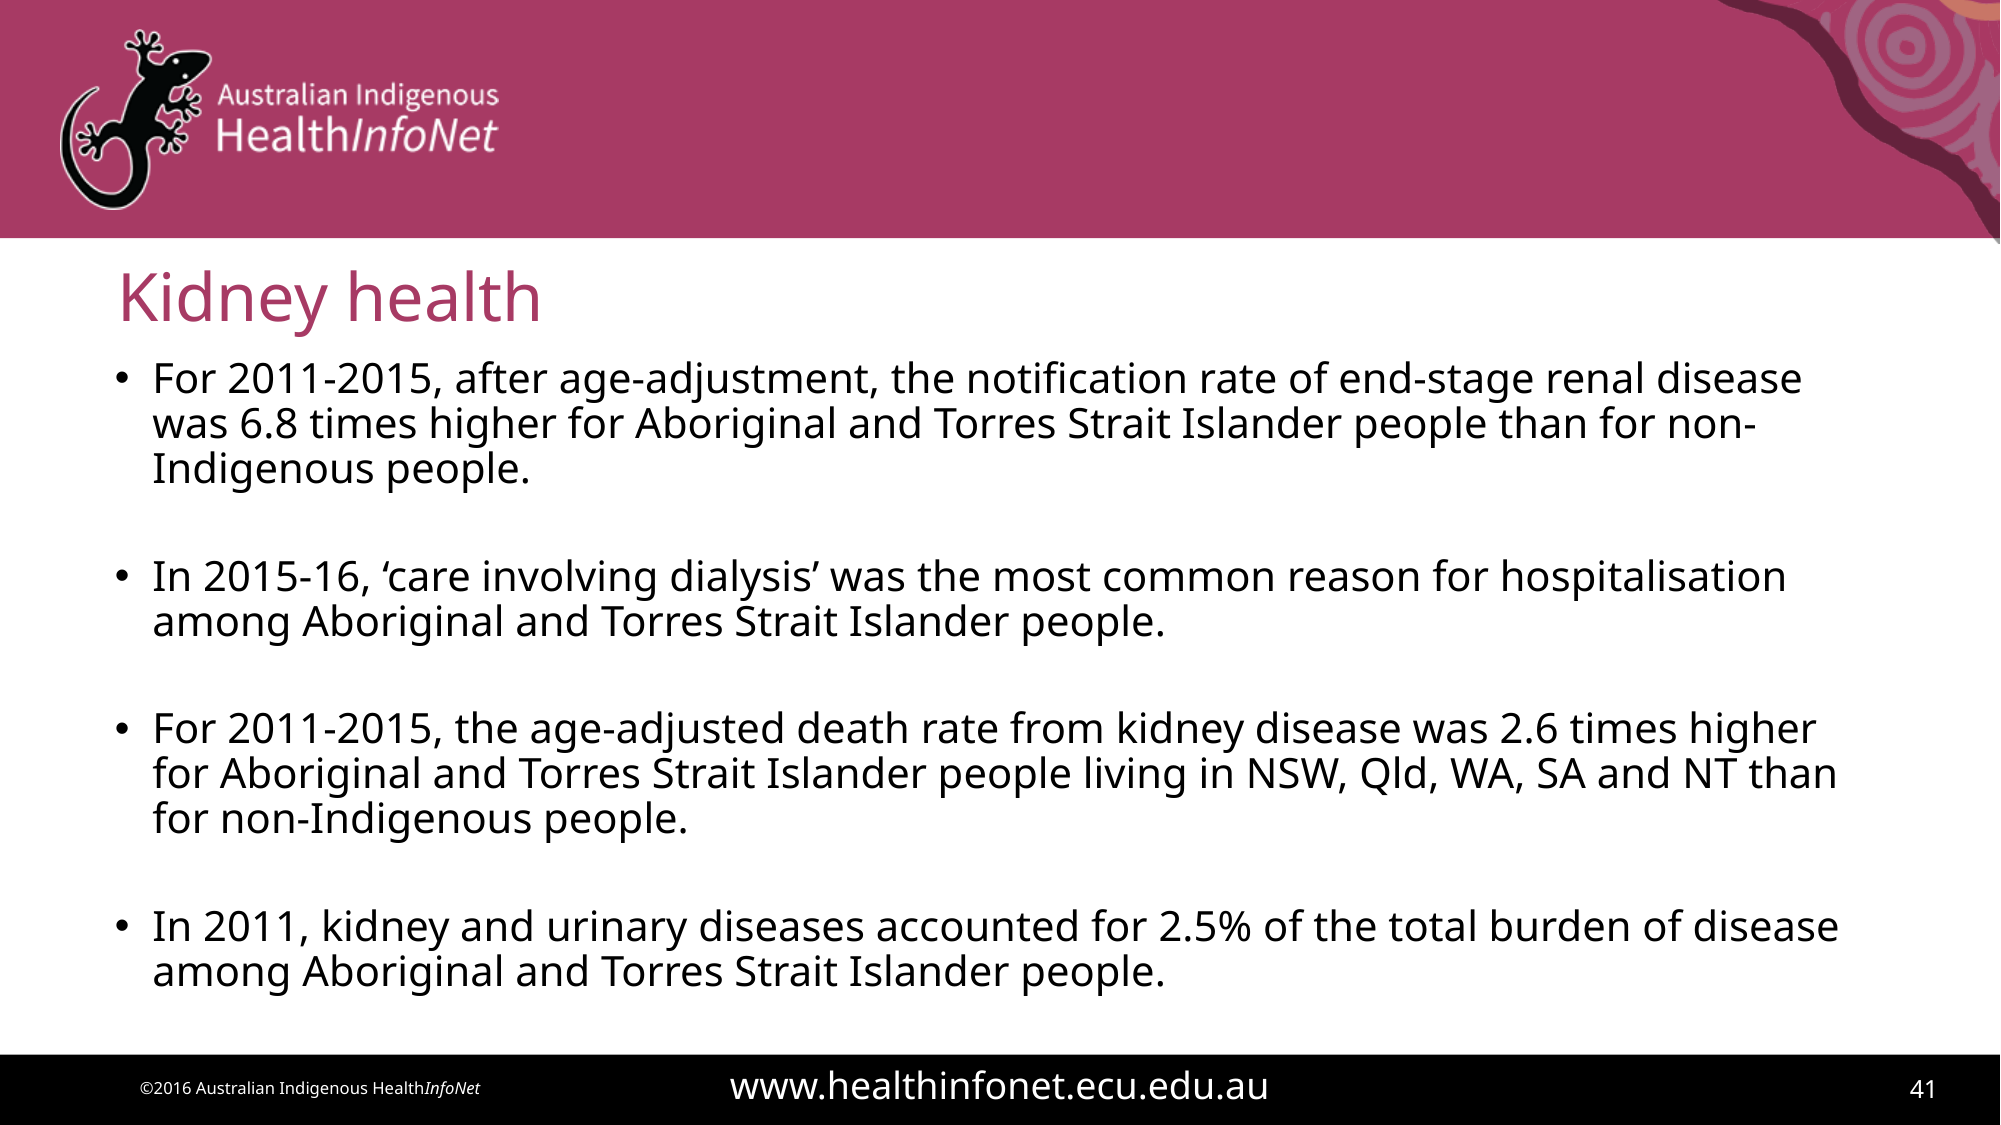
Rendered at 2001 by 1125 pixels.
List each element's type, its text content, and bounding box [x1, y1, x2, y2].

picture [60, 29, 499, 210]
picture [1673, 0, 2000, 279]
list For 2011-2015, after age-adjustment, the notification rate of end-stage renal disease was 6.8 times higher for Aboriginal and Torres Strait Islander people than for non-Indigenous people. In 2015-16, ‘care involving dialysis’ was the most common reason for hospitalisation among Aboriginal and Torres Strait Islander people. For 2011-2015, the age-adjusted death rate from kidney disease was 2.6 times higher for Aboriginal and Torres Strait Islander people living in NSW, Qld, WA, SA and NT than for non-Indigenous people. In 2011, kidney and urinary diseases accounted for 2.5% of the total burden of disease among Aboriginal and Torres Strait Islander people. [99, 349, 1900, 1050]
title Kidney health [102, 249, 1900, 349]
